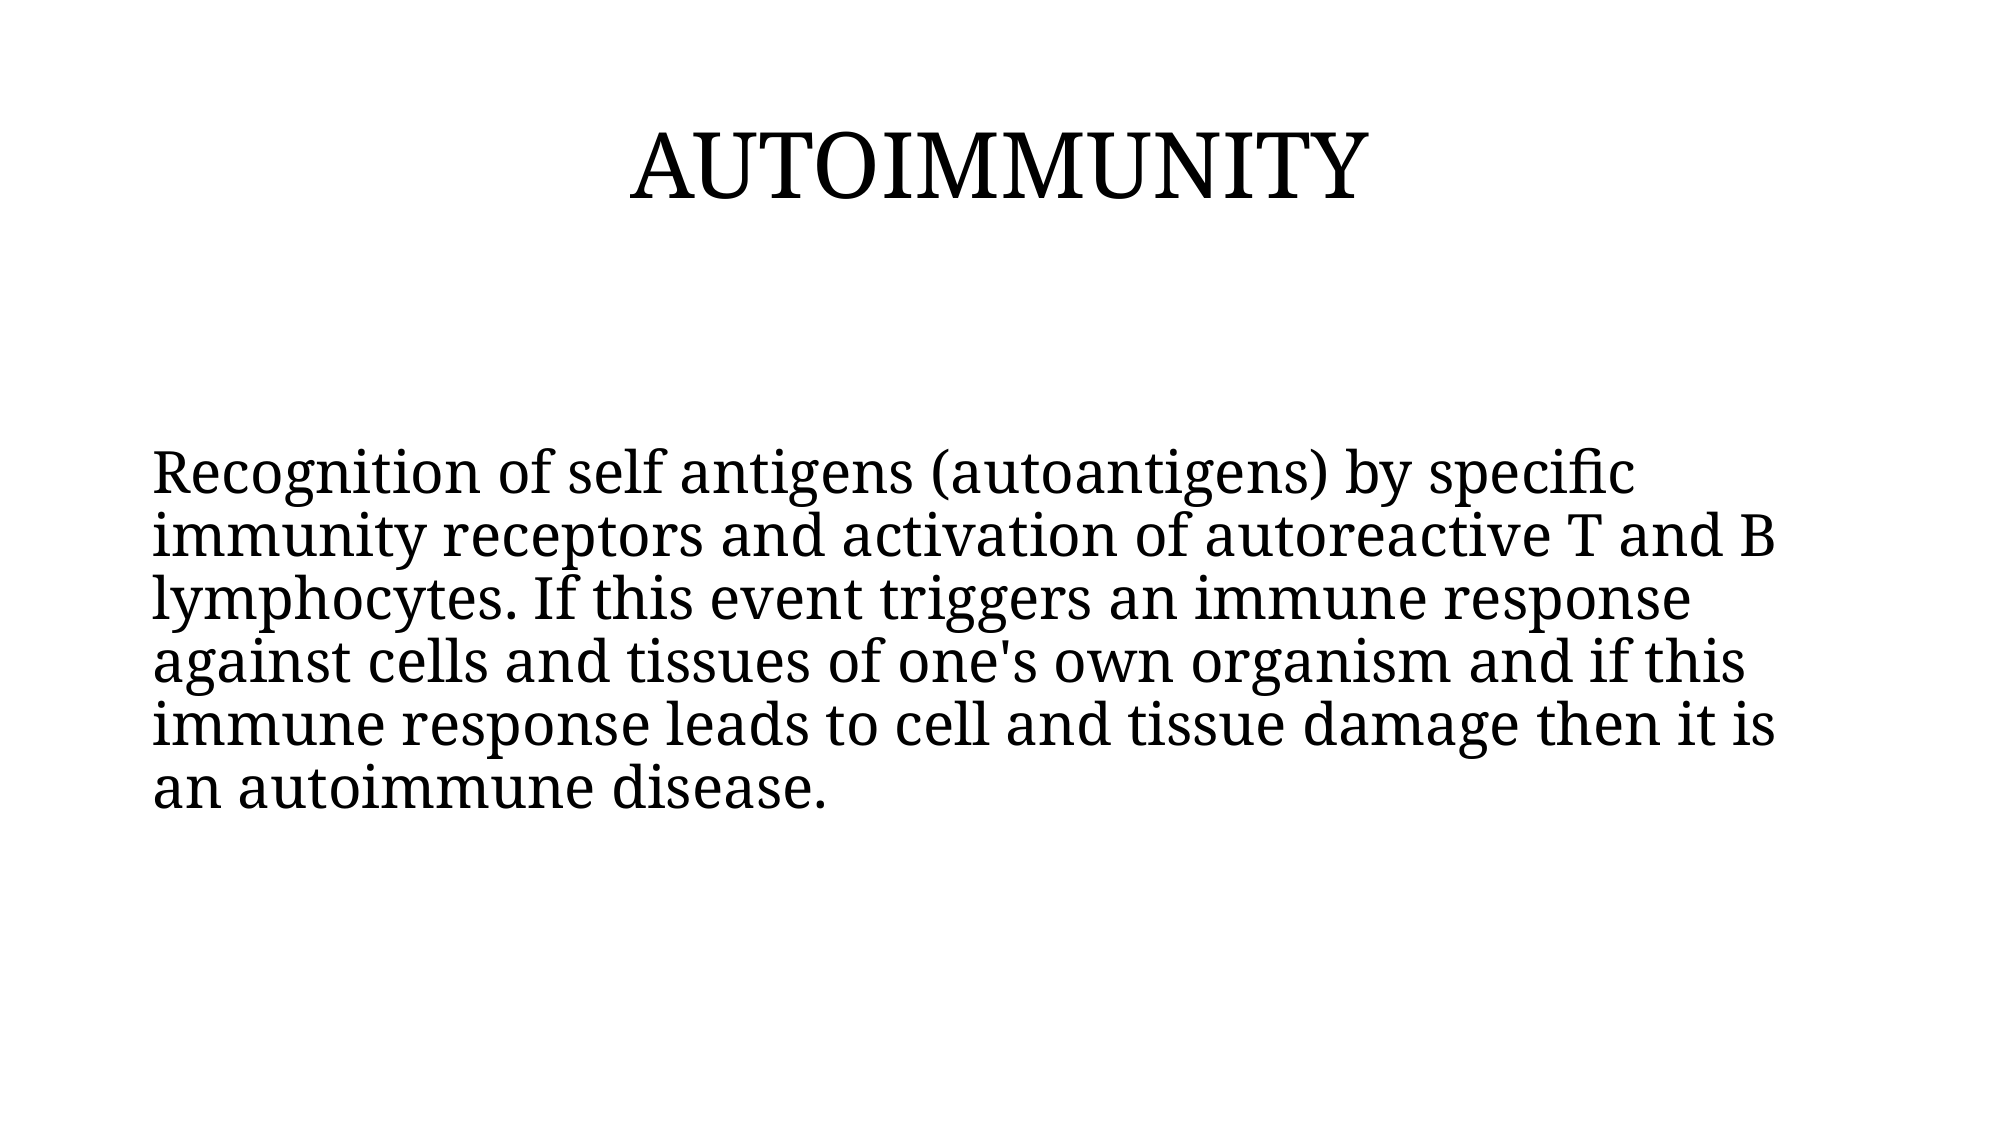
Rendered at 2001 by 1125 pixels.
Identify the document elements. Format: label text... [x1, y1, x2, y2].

list Recognition of self antigens (autoantigens) by specific immunity receptors and activation of autoreactive T and B lymphocytes. If this event triggers an immune response against cells and tissues of one's own organism and if this immune response leads to cell and tissue damage then it is an autoimmune disease. [137, 435, 1863, 1125]
title AUTOIMMUNITY [137, 59, 1863, 278]
